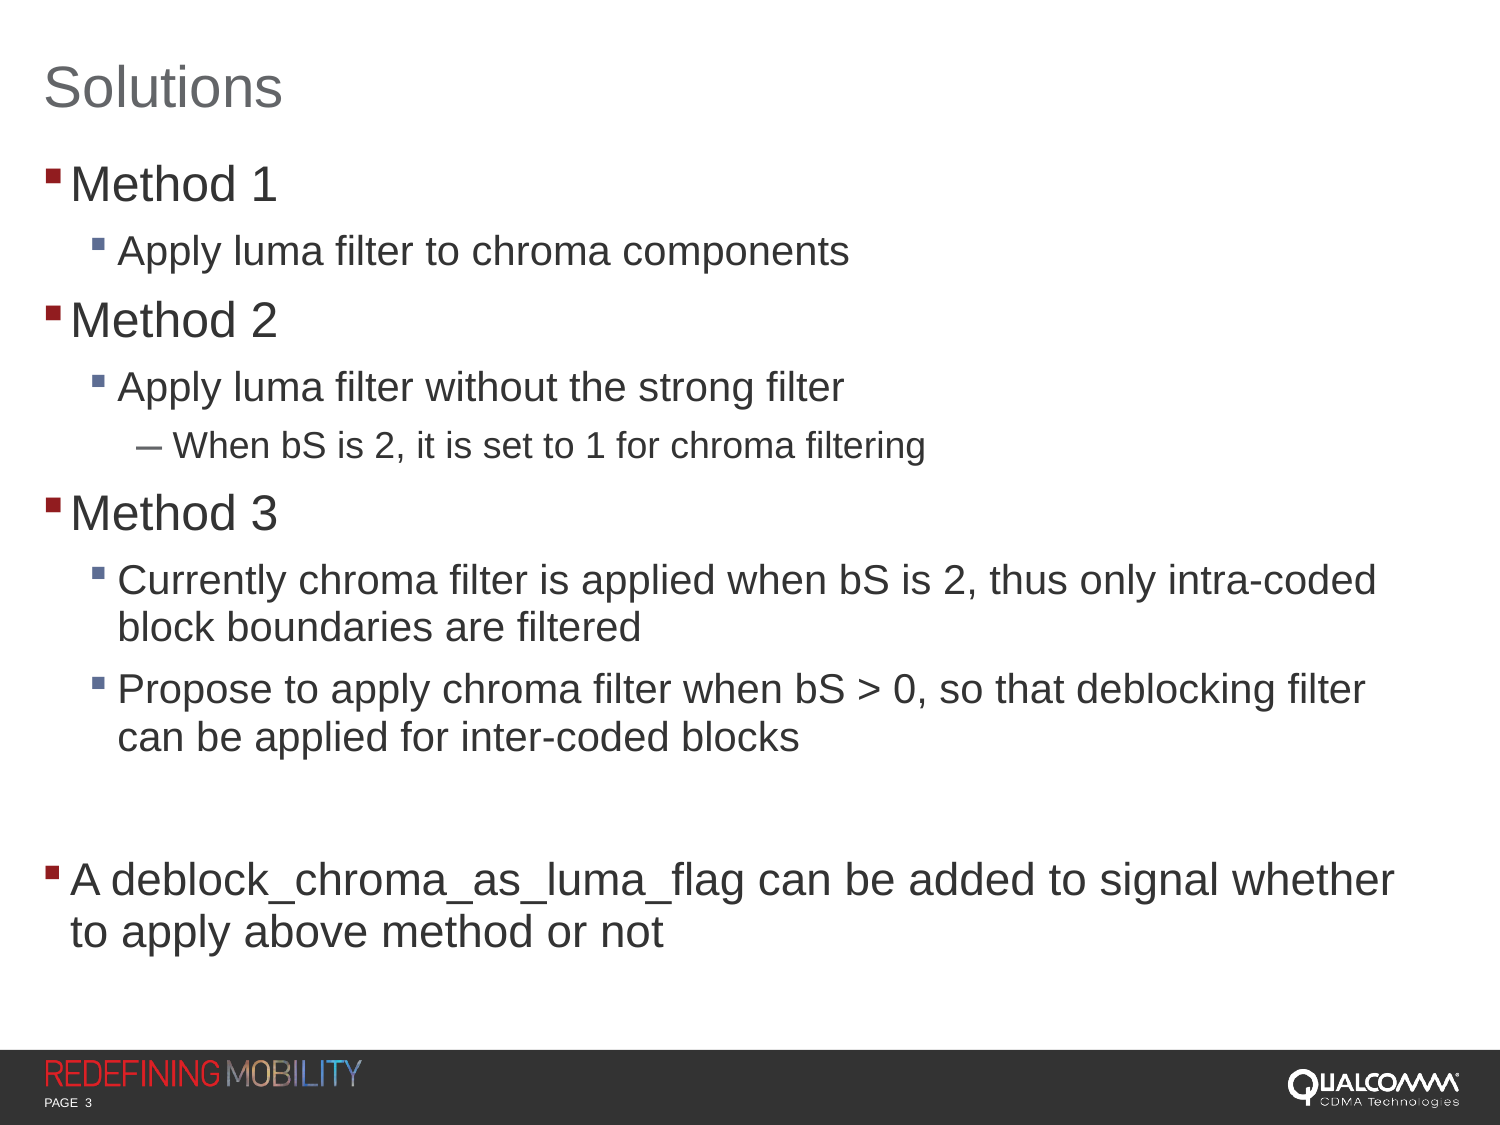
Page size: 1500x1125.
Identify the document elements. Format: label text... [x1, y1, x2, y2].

list Method 1 Apply luma filter to chroma components Method 2 Apply luma filter without the strong filter When bS is 2, it is set to 1 for chroma filtering Method 3 Currently chroma filter is applied when bS is 2, thus only intra-coded block boundaries are filtered Propose to apply chroma filter when bS > 0, so that deblocking filter can be applied for inter-coded blocks A deblock_chroma_as_luma_flag can be added to signal whether to apply above method or not [26, 148, 1457, 1021]
title Solutions [28, 44, 1462, 138]
picture [30, 1048, 372, 1099]
picture [1278, 1058, 1478, 1114]
